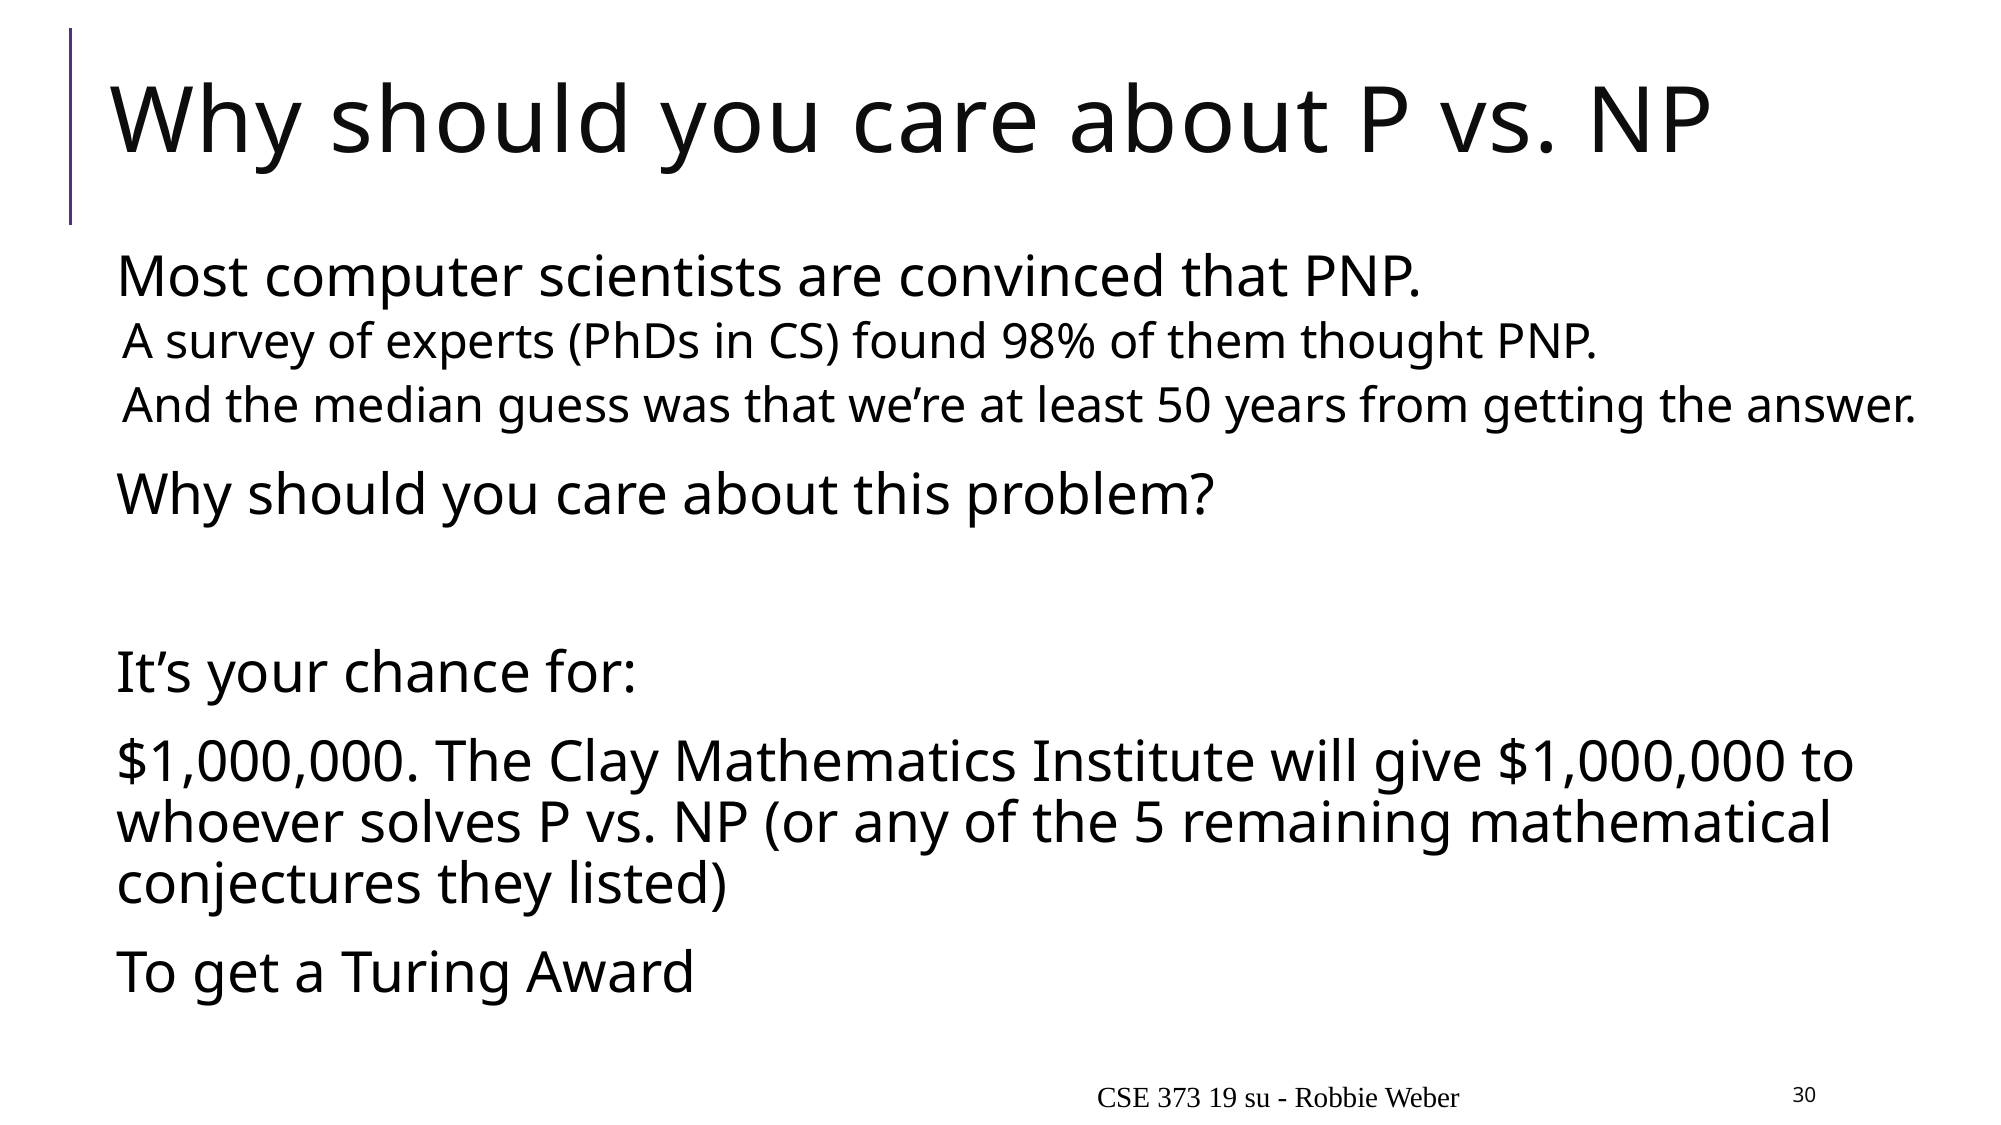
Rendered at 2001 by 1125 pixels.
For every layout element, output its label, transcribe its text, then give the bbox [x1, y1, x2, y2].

title Why should you care about P vs. NP [94, 43, 1930, 210]
slide_number 30 [1777, 1073, 1938, 1119]
footer CSE 373 19 su - Robbie Weber [794, 1073, 1763, 1119]
